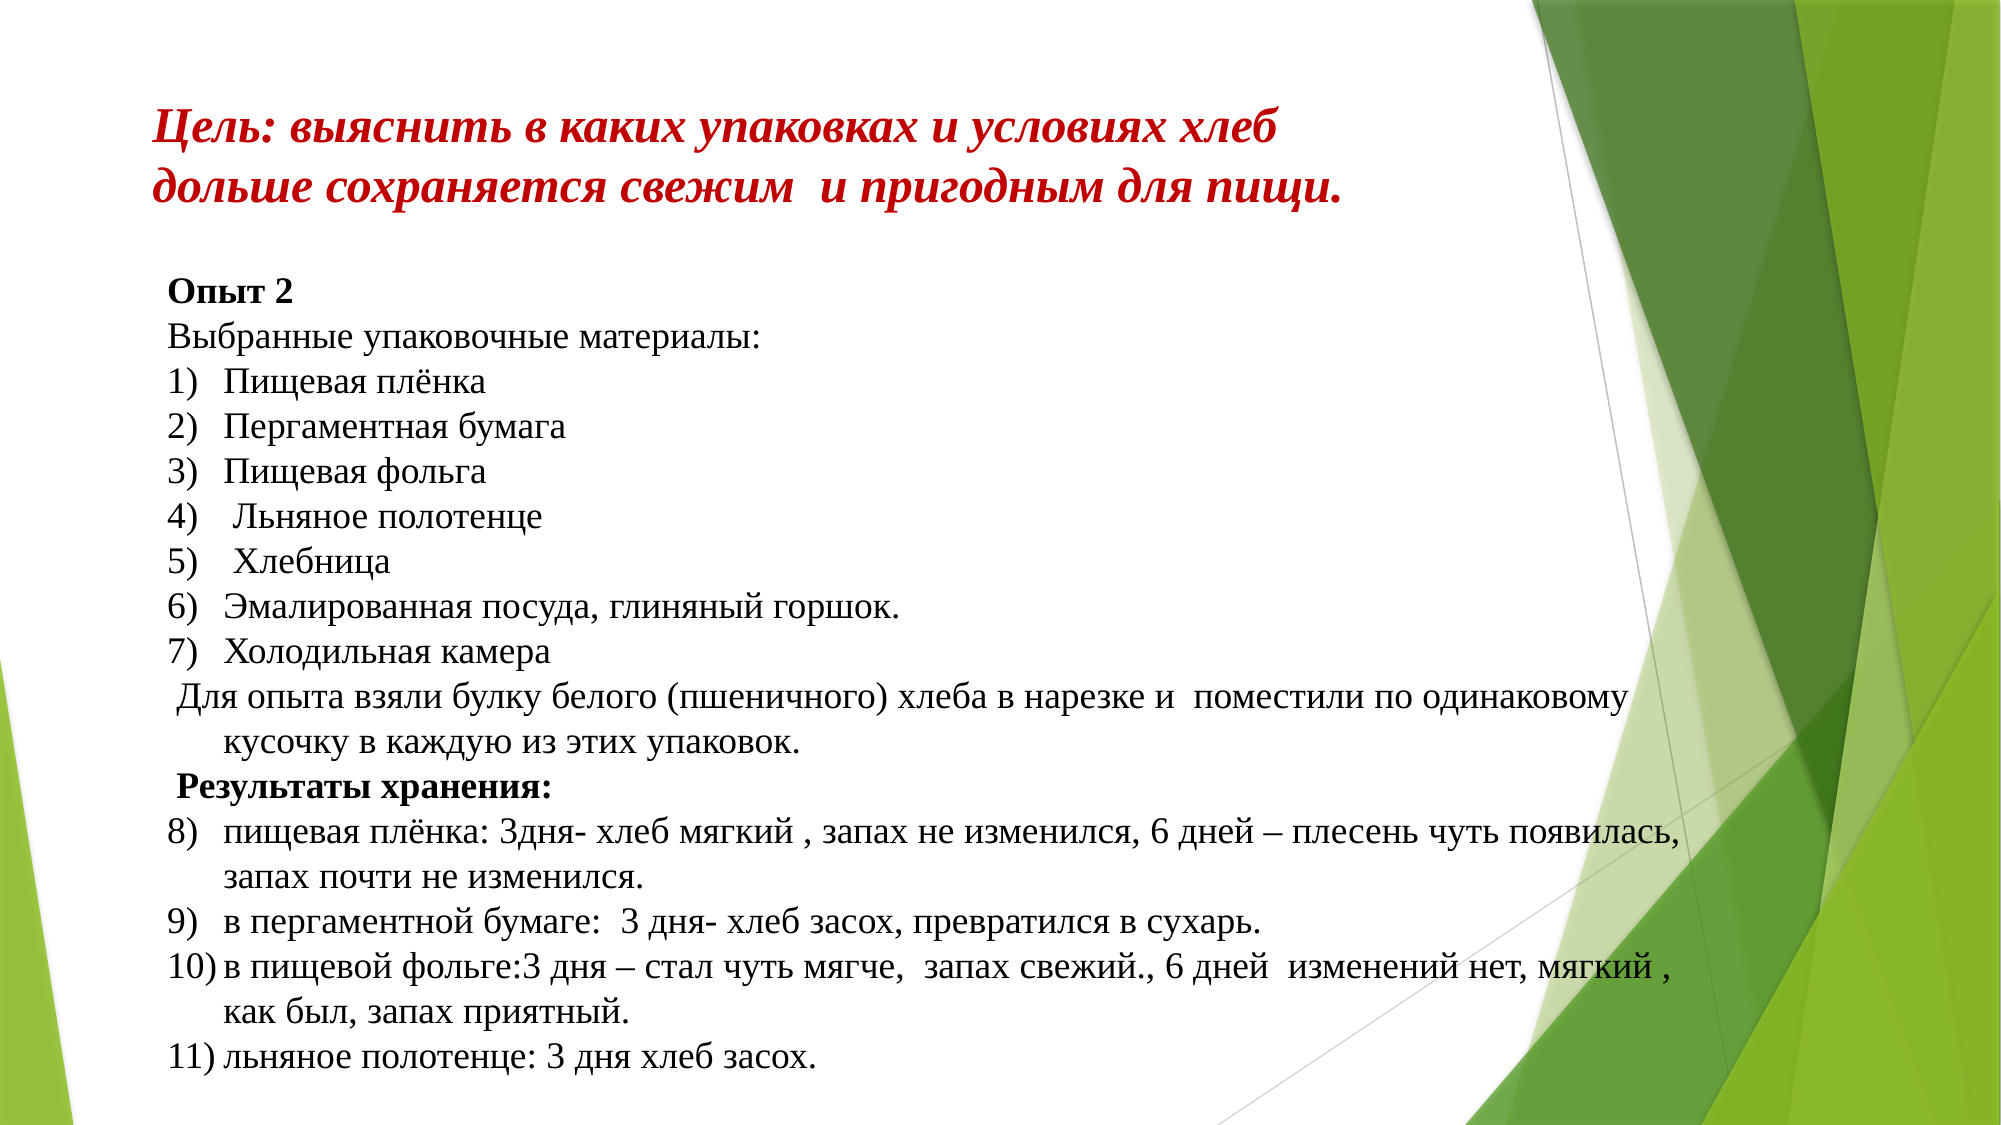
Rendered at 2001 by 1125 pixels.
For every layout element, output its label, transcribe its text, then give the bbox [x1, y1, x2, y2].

text_box Цель: выяснить в каких упаковках и условиях хлеб дольше сохраняется свежим и пригодным для пищи. [137, 84, 1442, 280]
text_box Опыт 2 Выбранные упаковочные материалы: Пищевая плёнка Пергаментная бумага Пищевая фольга Льняное полотенце Хлебница Эмалированная посуда, глиняный горшок. Холодильная камера Для опыта взяли булку белого (пшеничного) хлеба в нарезке и поместили по одинаковому кусочку в каждую из этих упаковок. Результаты хранения: пищевая плёнка: 3дня- хлеб мягкий , запах не изменился, 6 дней – плесень чуть появилась, запах почти не изменился. в пергаментной бумаге: 3 дня- хлеб засох, превратился в сухарь. в пищевой фольге:3 дня – стал чуть мягче, запах свежий., 6 дней изменений нет, мягкий , как был, запах приятный. льняное полотенце: 3 дня хлеб засох. [152, 258, 1723, 1125]
